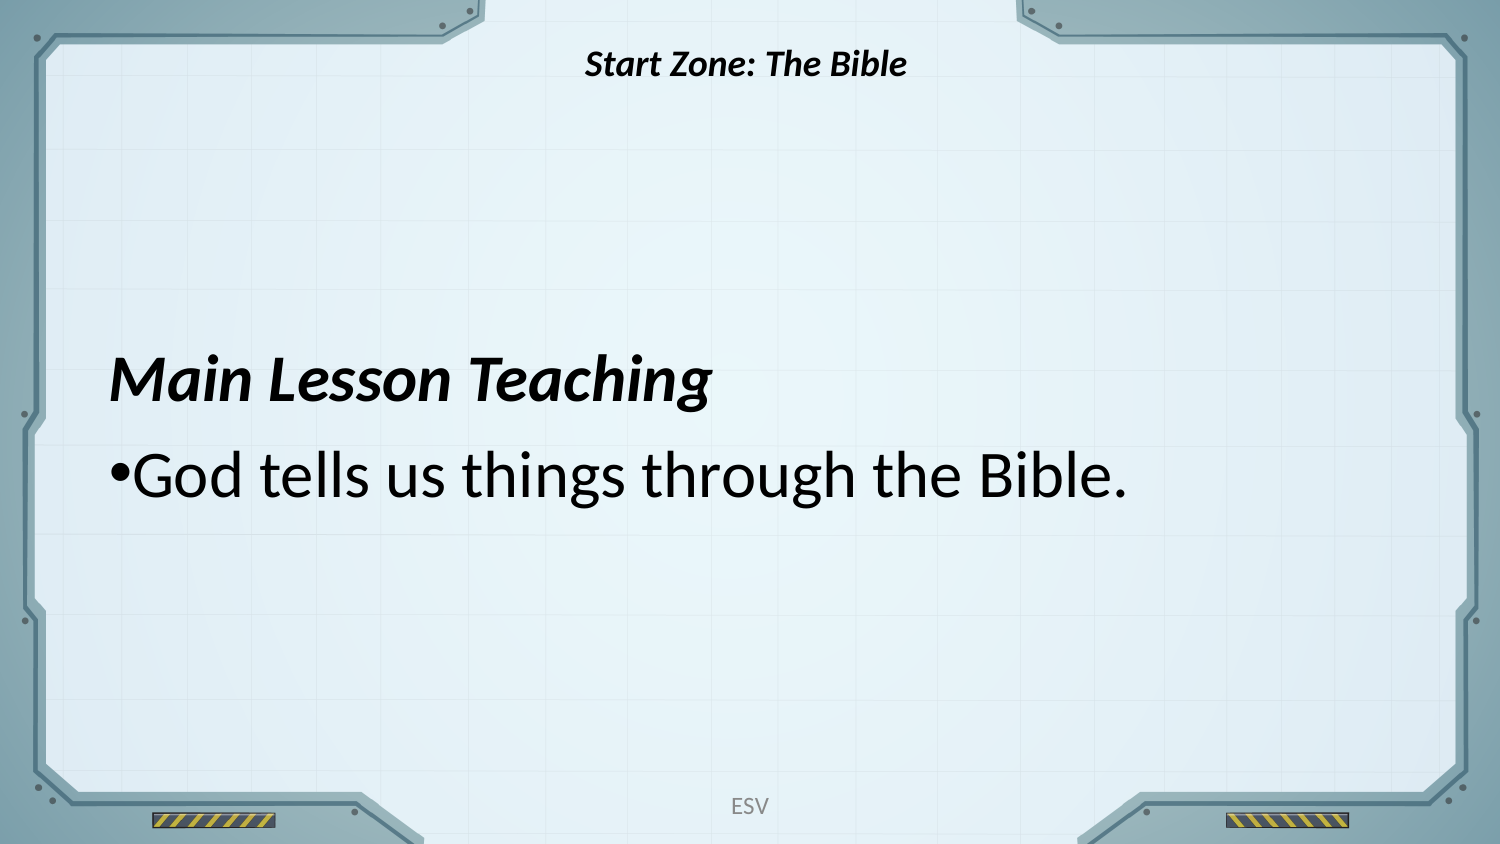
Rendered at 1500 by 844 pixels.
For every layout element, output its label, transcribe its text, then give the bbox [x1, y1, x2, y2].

text_box Main Lesson Teaching God tells us things through the Bible. [93, 142, 1408, 704]
text_box ESV [512, 782, 988, 828]
picture [0, 0, 1500, 845]
text_box Start Zone: The Bible [502, 31, 992, 92]
